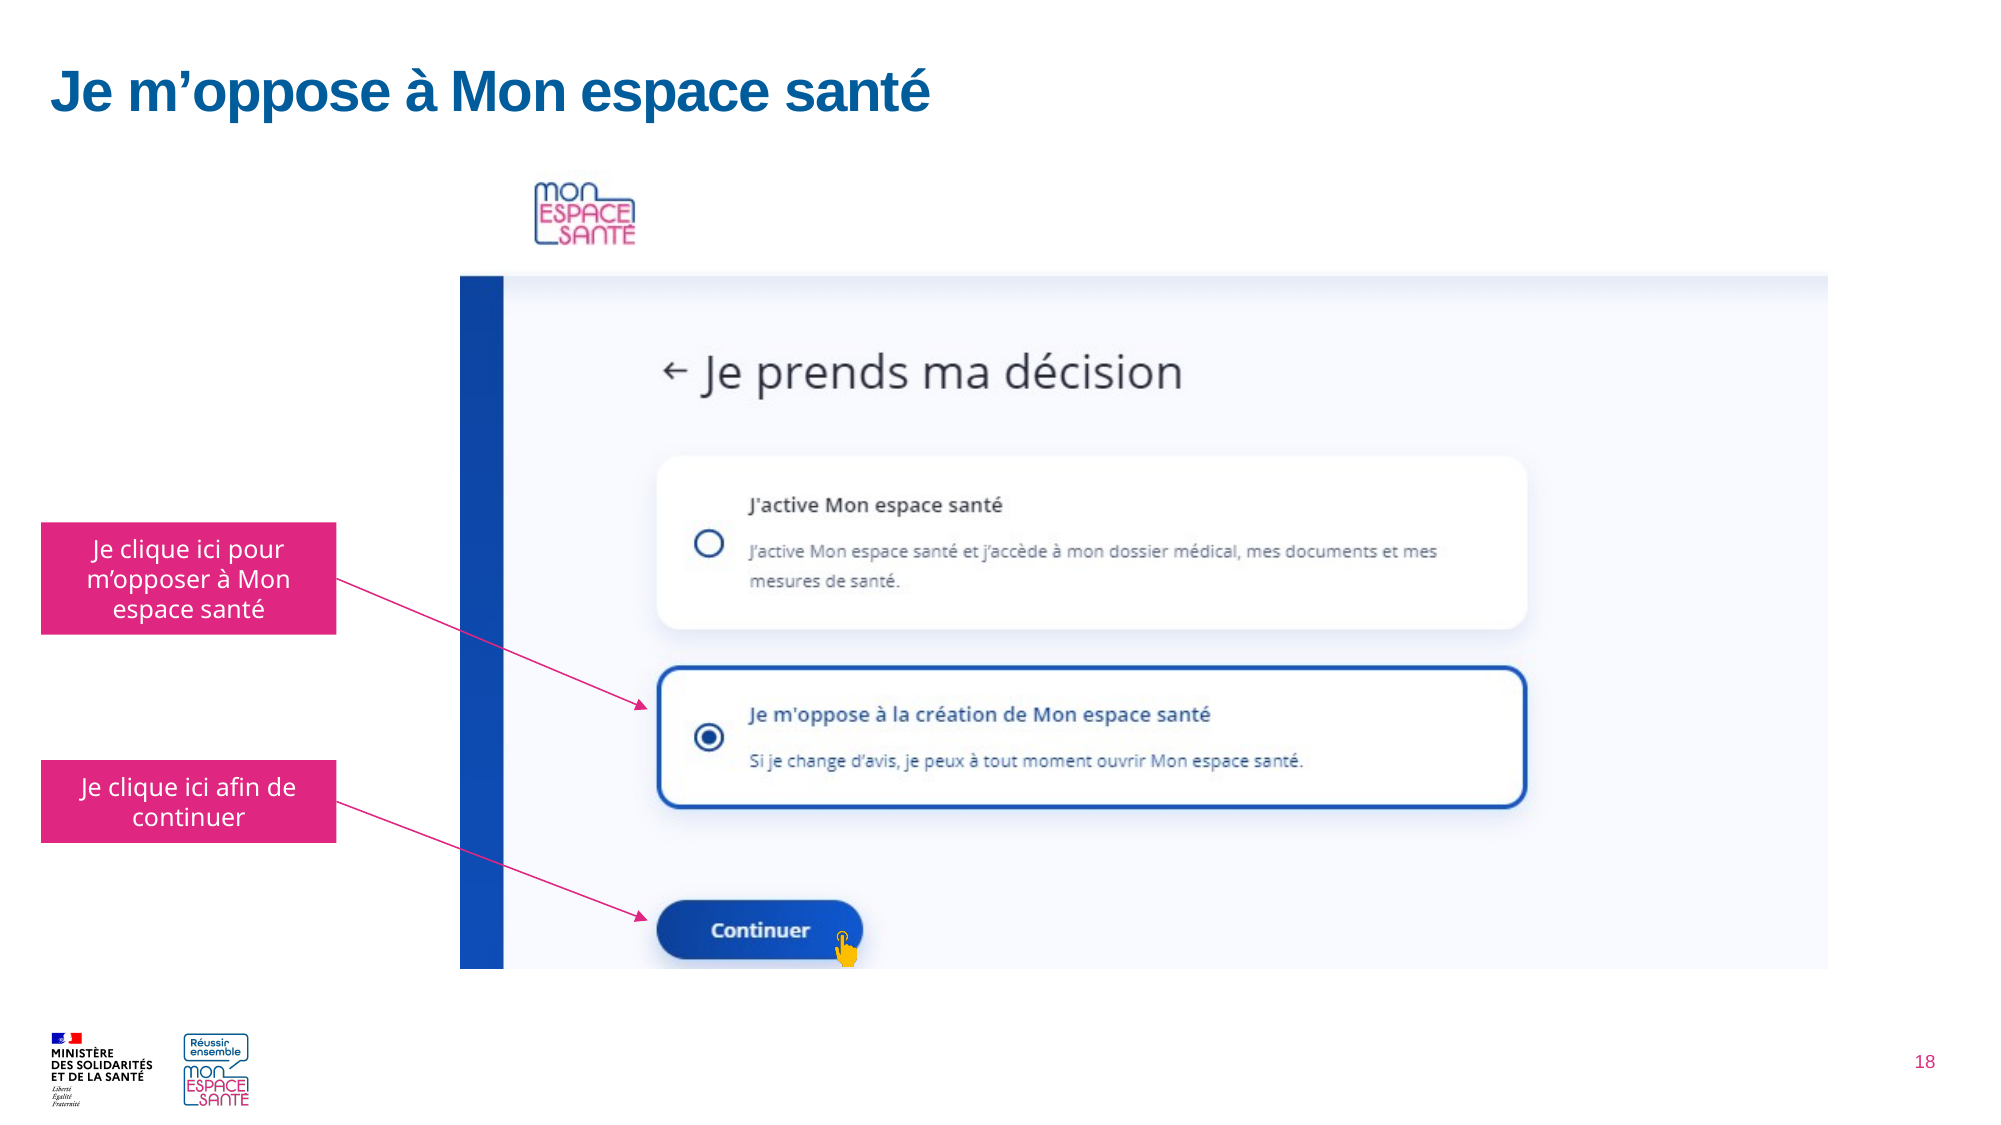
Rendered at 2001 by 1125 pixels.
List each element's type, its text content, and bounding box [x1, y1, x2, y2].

title Je m’oppose à Mon espace santé [41, 41, 1887, 149]
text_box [41, 759, 648, 921]
picture [41, 1022, 163, 1117]
picture [172, 1022, 260, 1117]
slide_number 17 [1905, 1040, 1958, 1081]
picture [824, 928, 867, 971]
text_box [460, 170, 1828, 970]
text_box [41, 522, 648, 710]
